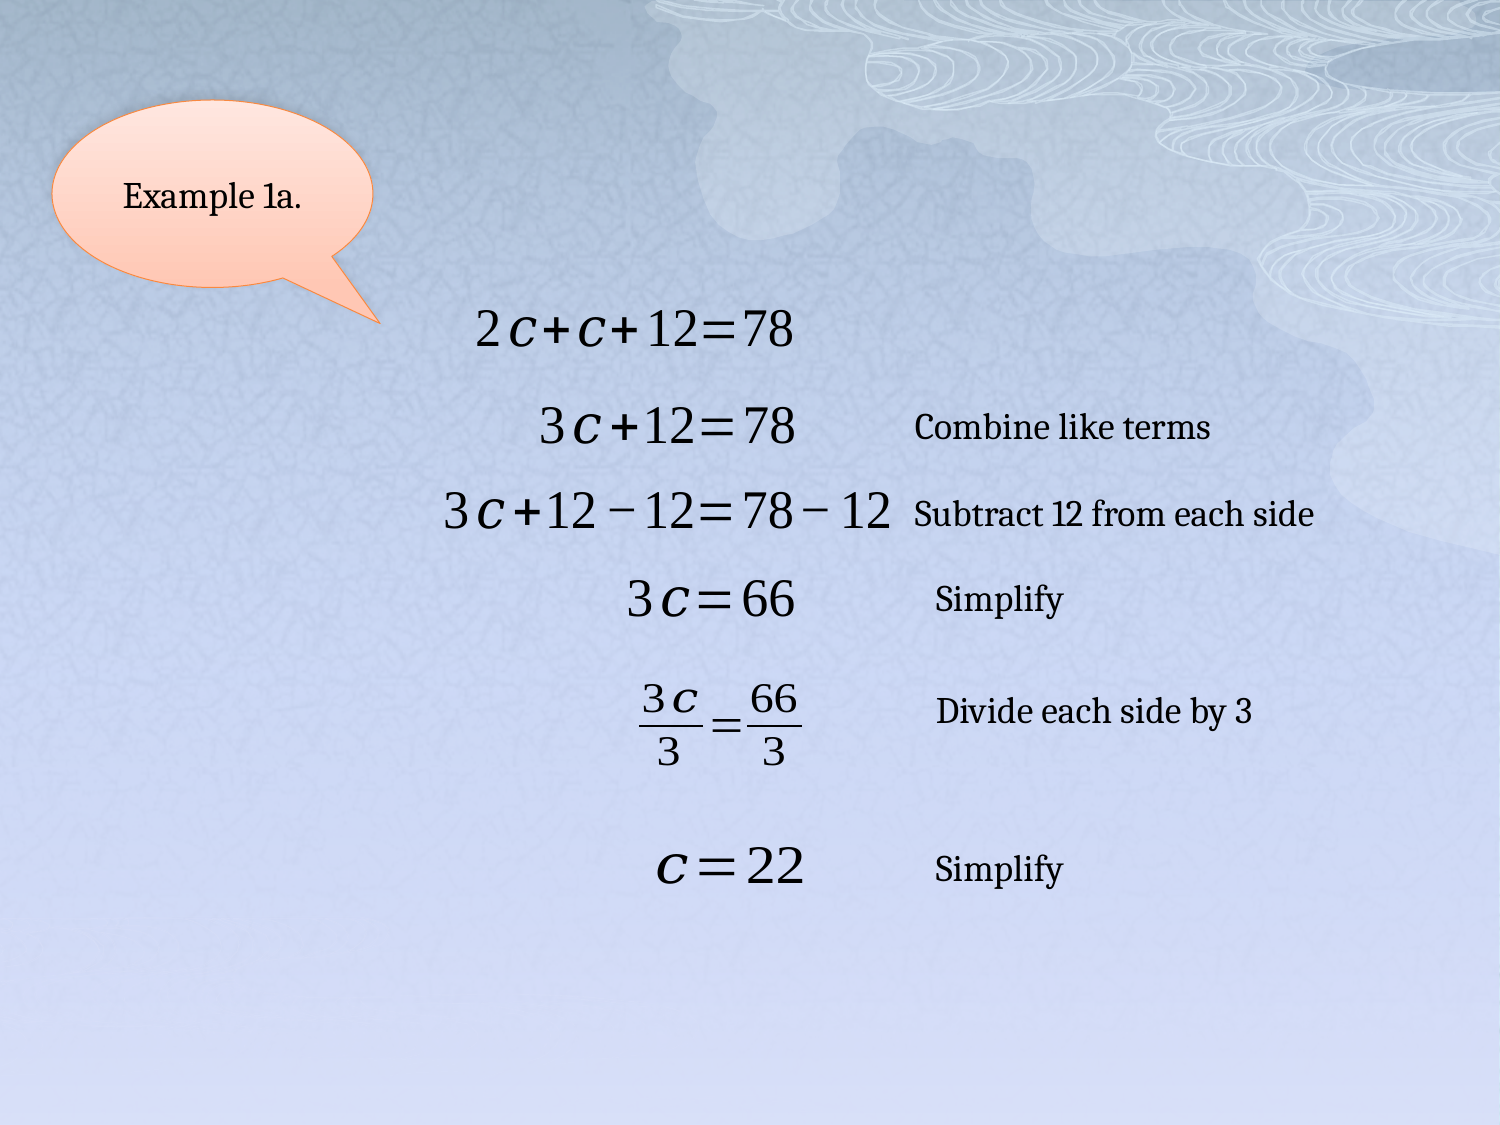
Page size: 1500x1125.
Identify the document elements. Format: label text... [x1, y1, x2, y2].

text_box Combine like terms [899, 394, 1363, 455]
text_box Simplify [921, 836, 1384, 896]
text_box Subtract 12 from each side [899, 481, 1363, 542]
text_box Simplify [921, 566, 1384, 627]
text_box Example 1a. [51, 99, 381, 325]
text_box Divide each side by 3 [921, 678, 1384, 739]
